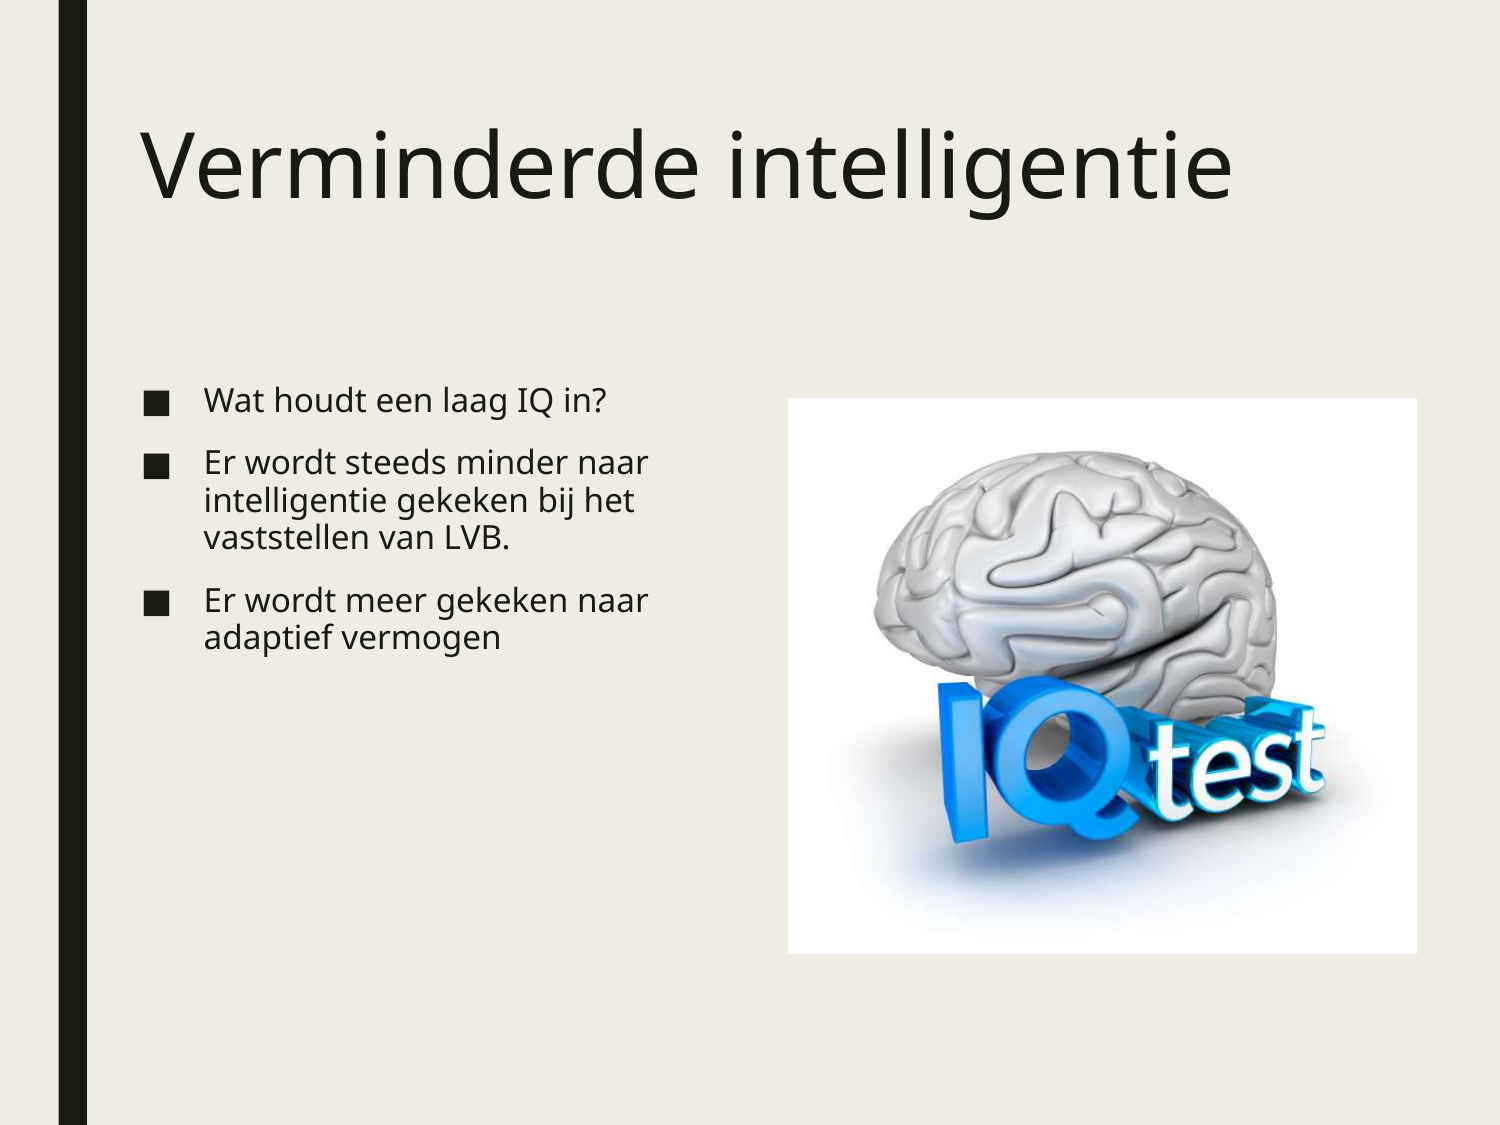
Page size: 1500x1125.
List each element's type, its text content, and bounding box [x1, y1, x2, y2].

text_box [56, 0, 90, 1125]
list Wat houdt een laag IQ in? Er wordt steeds minder naar intelligentie gekeken bij het vaststellen van LVB. Er wordt meer gekeken naar adaptief vermogen [125, 375, 750, 963]
picture [788, 398, 1417, 954]
title Verminderde intelligentie [125, 112, 1417, 357]
